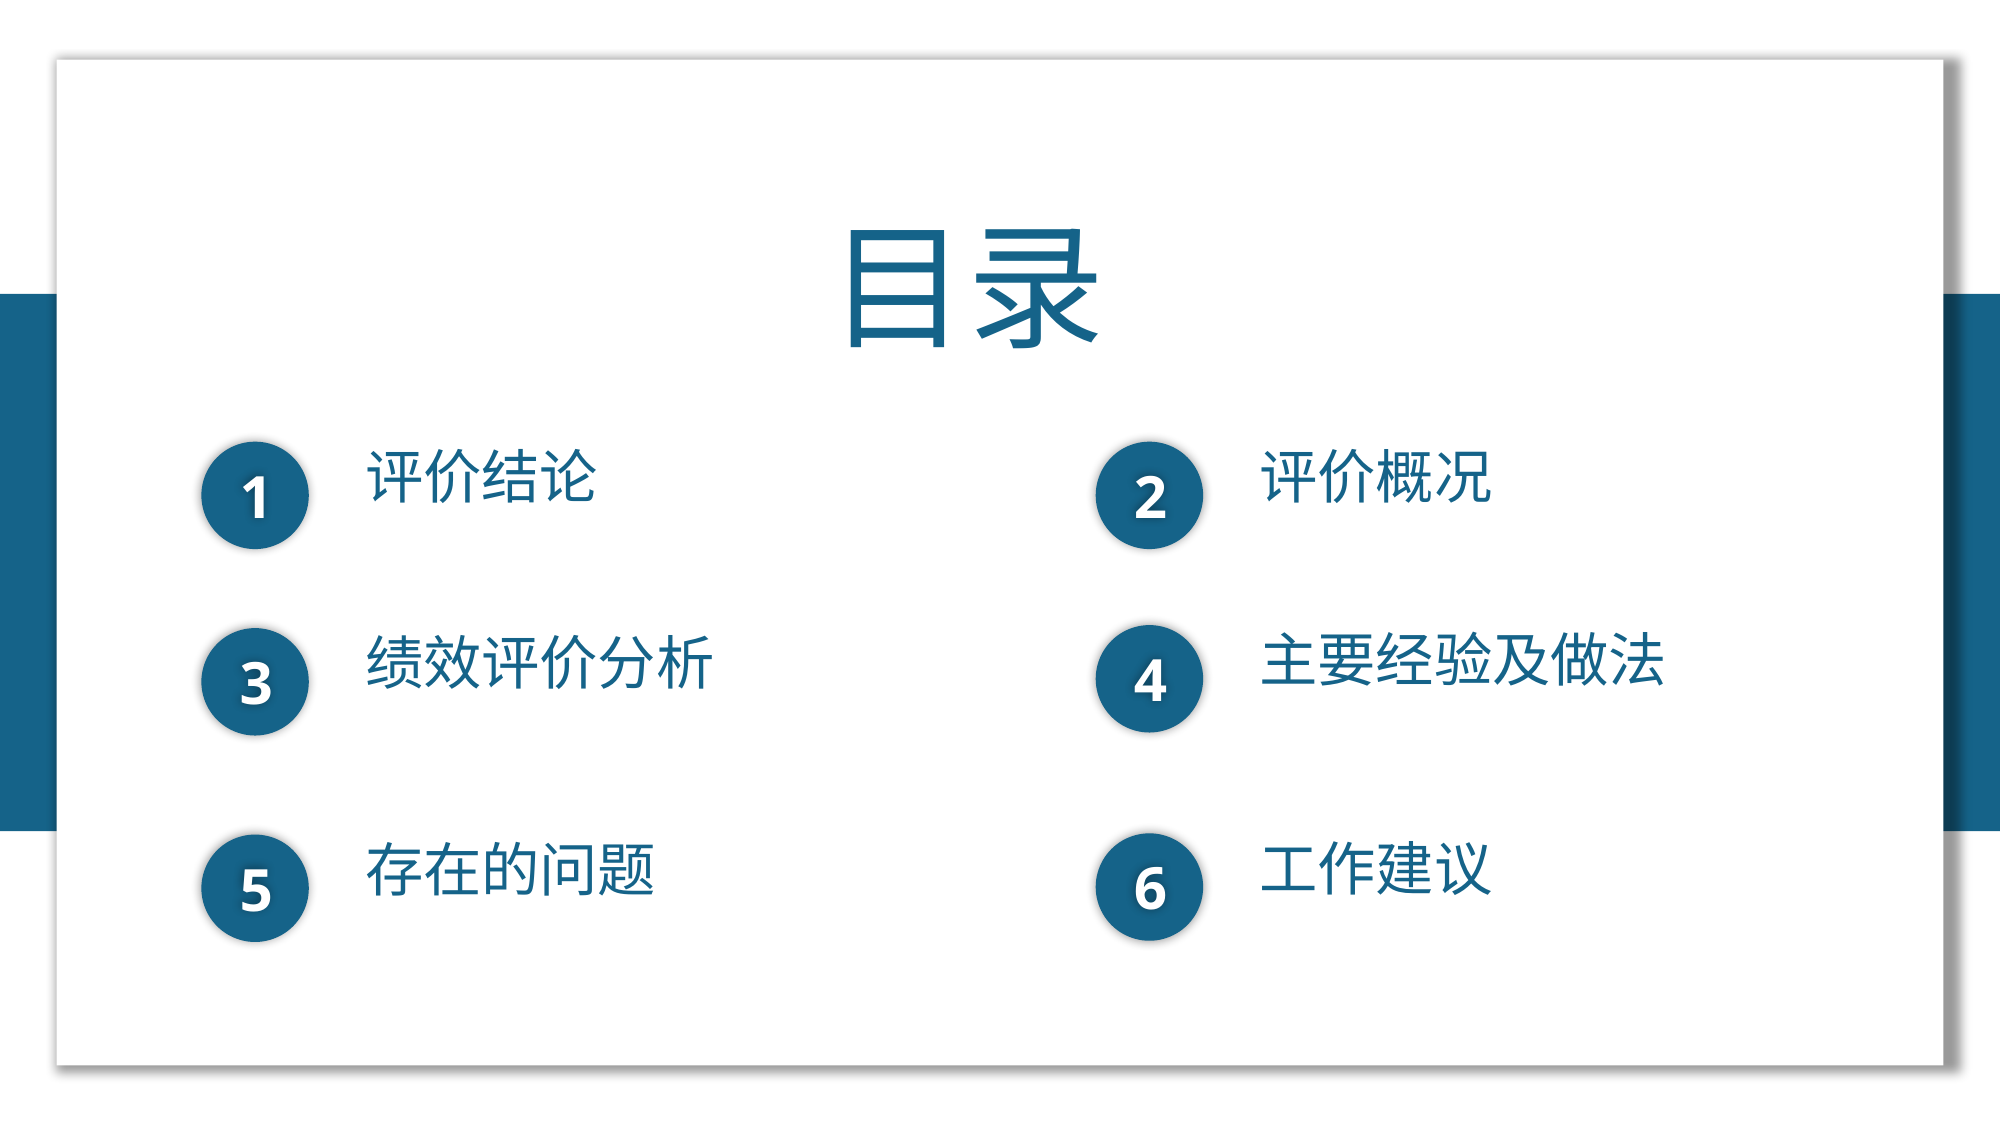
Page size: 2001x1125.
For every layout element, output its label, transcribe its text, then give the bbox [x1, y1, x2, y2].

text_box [1095, 824, 1686, 941]
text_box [201, 432, 792, 549]
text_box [201, 618, 792, 736]
text_box 目录 [815, 193, 1185, 373]
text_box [1095, 615, 1686, 733]
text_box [1095, 432, 1686, 549]
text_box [201, 825, 792, 942]
